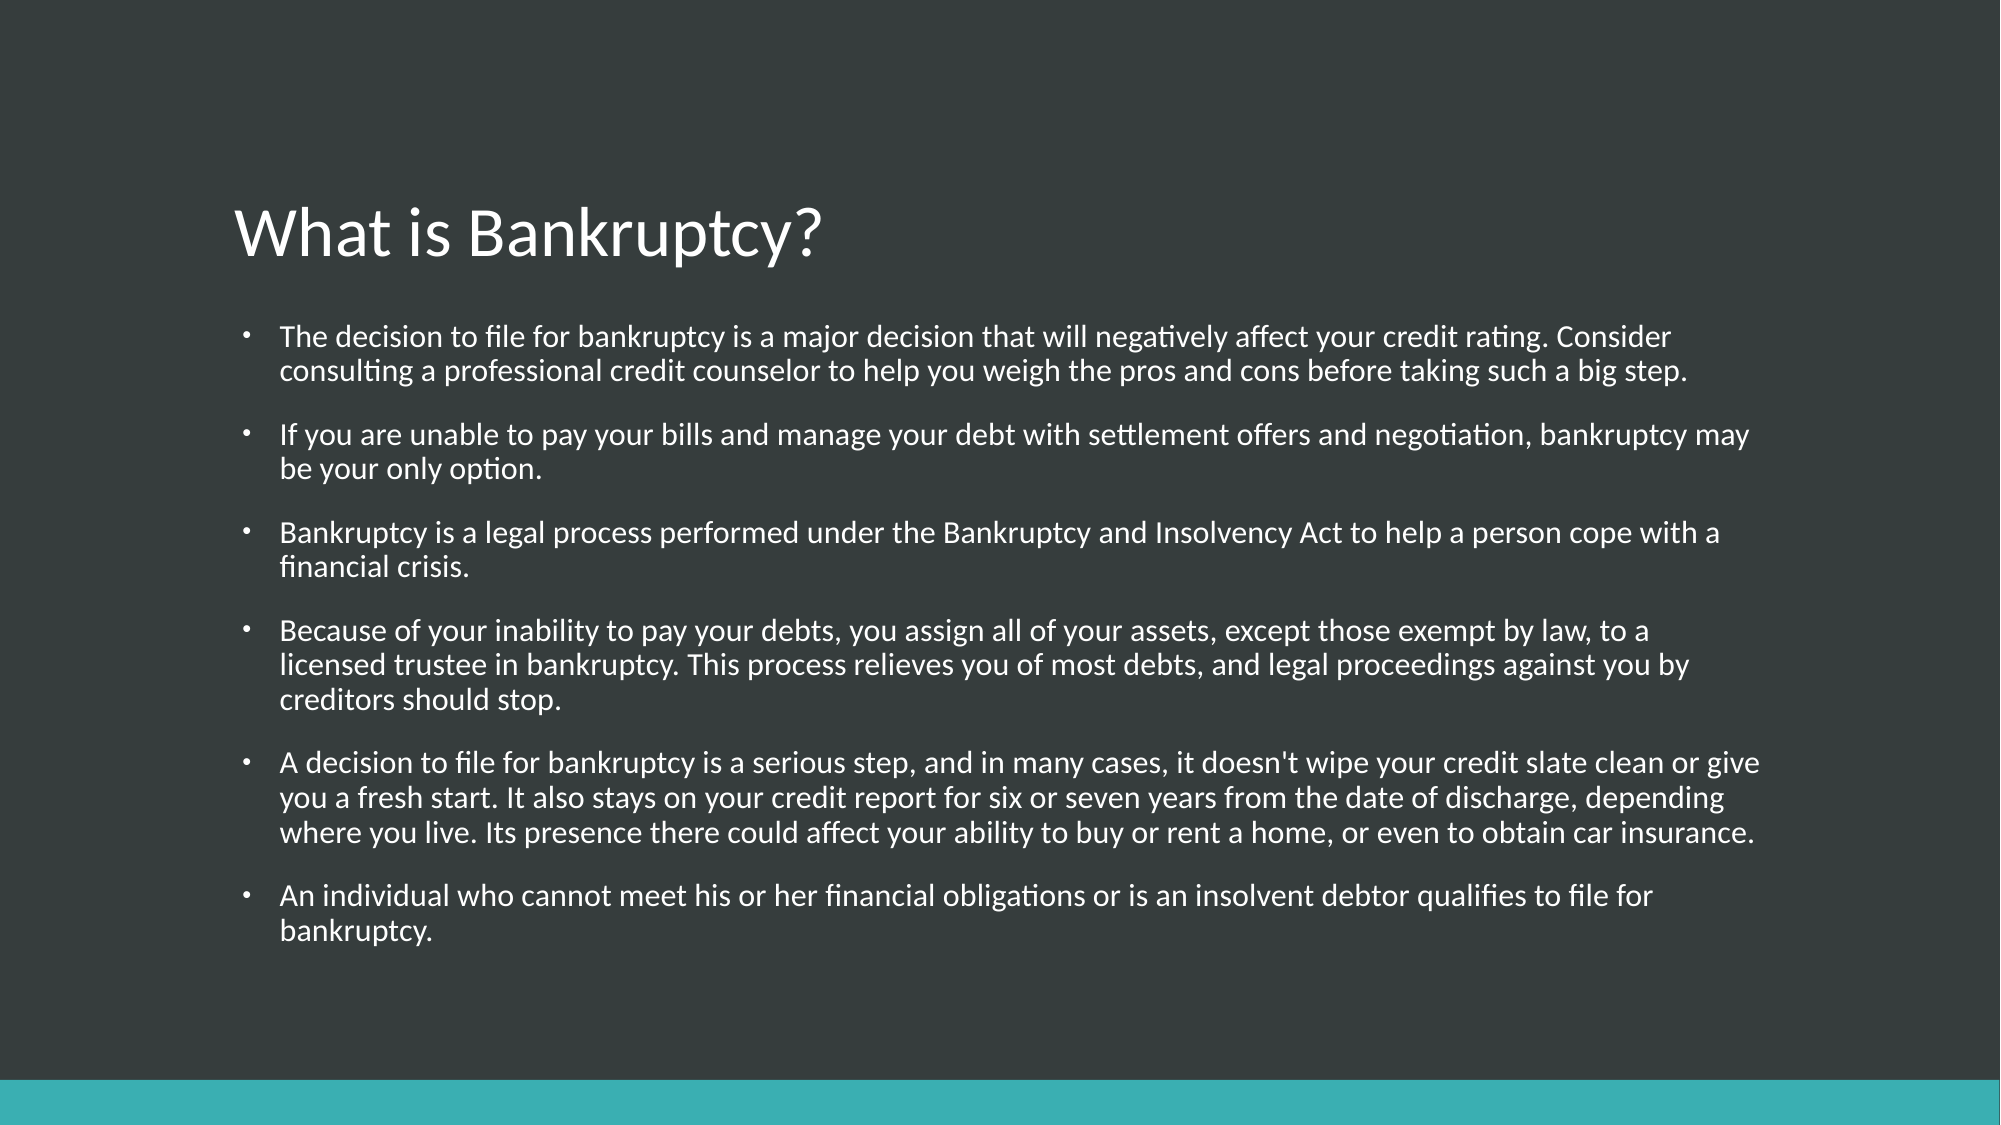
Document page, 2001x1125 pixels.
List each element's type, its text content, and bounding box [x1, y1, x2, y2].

title What is Bankruptcy? [219, 76, 1780, 279]
list The decision to file for bankruptcy is a major decision that will negatively affect your credit rating. Consider consulting a professional credit counselor to help you weigh the pros and cons before taking such a big step. If you are unable to pay your bills and manage your debt with settlement offers and negotiation, bankruptcy may be your only option. Bankruptcy is a legal process performed under the Bankruptcy and Insolvency Act to help a person cope with a financial crisis. Because of your inability to pay your debts, you assign all of your assets, except those exempt by law, to a licensed trustee in bankruptcy. This process relieves you of most debts, and legal proceedings against you by creditors should stop. A decision to file for bankruptcy is a serious step, and in many cases, it doesn't wipe your credit slate clean or give you a fresh start. It also stays on your credit report for six or seven years from the date of discharge, depending where you live. Its presence there could affect your ability to buy or rent a home, or even to obtain car insurance. An individual who cannot meet his or her financial obligations or is an insolvent debtor qualifies to file for bankruptcy. [219, 311, 1780, 990]
